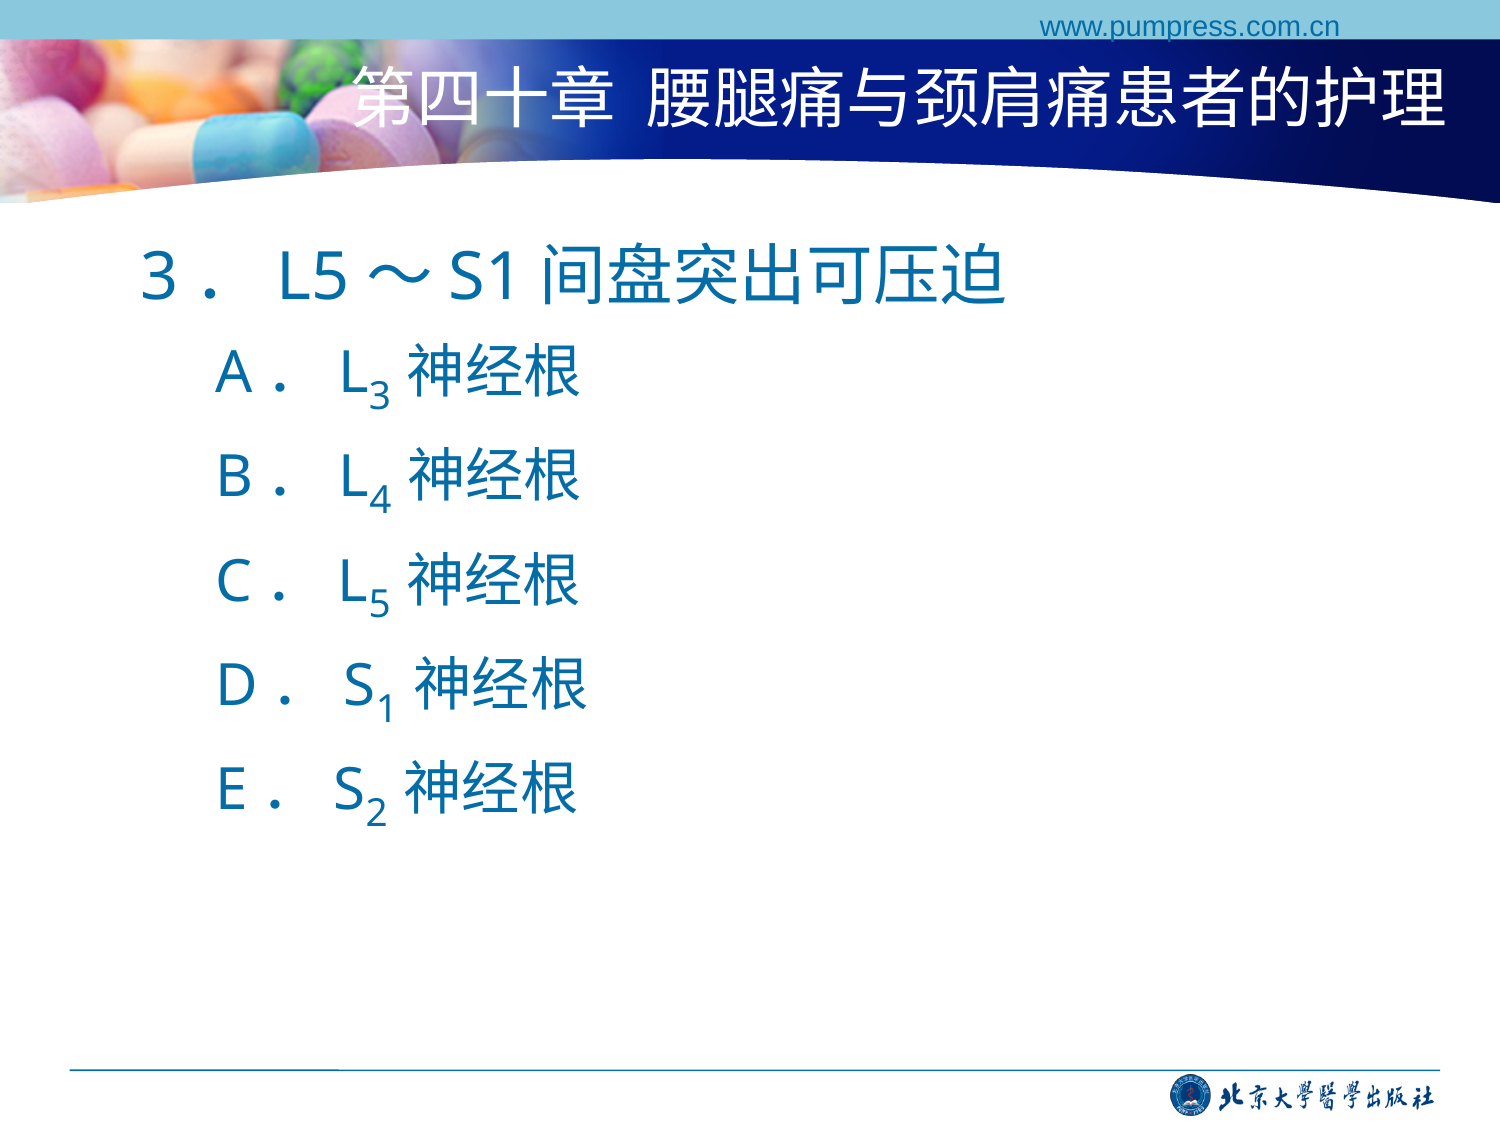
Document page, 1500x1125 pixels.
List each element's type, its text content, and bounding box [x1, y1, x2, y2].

title 第四十章 腰腿痛与颈肩痛患者的护理 [137, 49, 1463, 143]
list 3．L5～S1间盘突出可压迫 A．L3神经根 B．L4神经根 C．L5神经根 D．S1神经根 E．S2神经根 [49, 224, 1463, 1026]
slide_number www.pumpress.com.cn [1025, 0, 1463, 38]
picture [1170, 1074, 1436, 1118]
picture [0, 40, 1500, 203]
